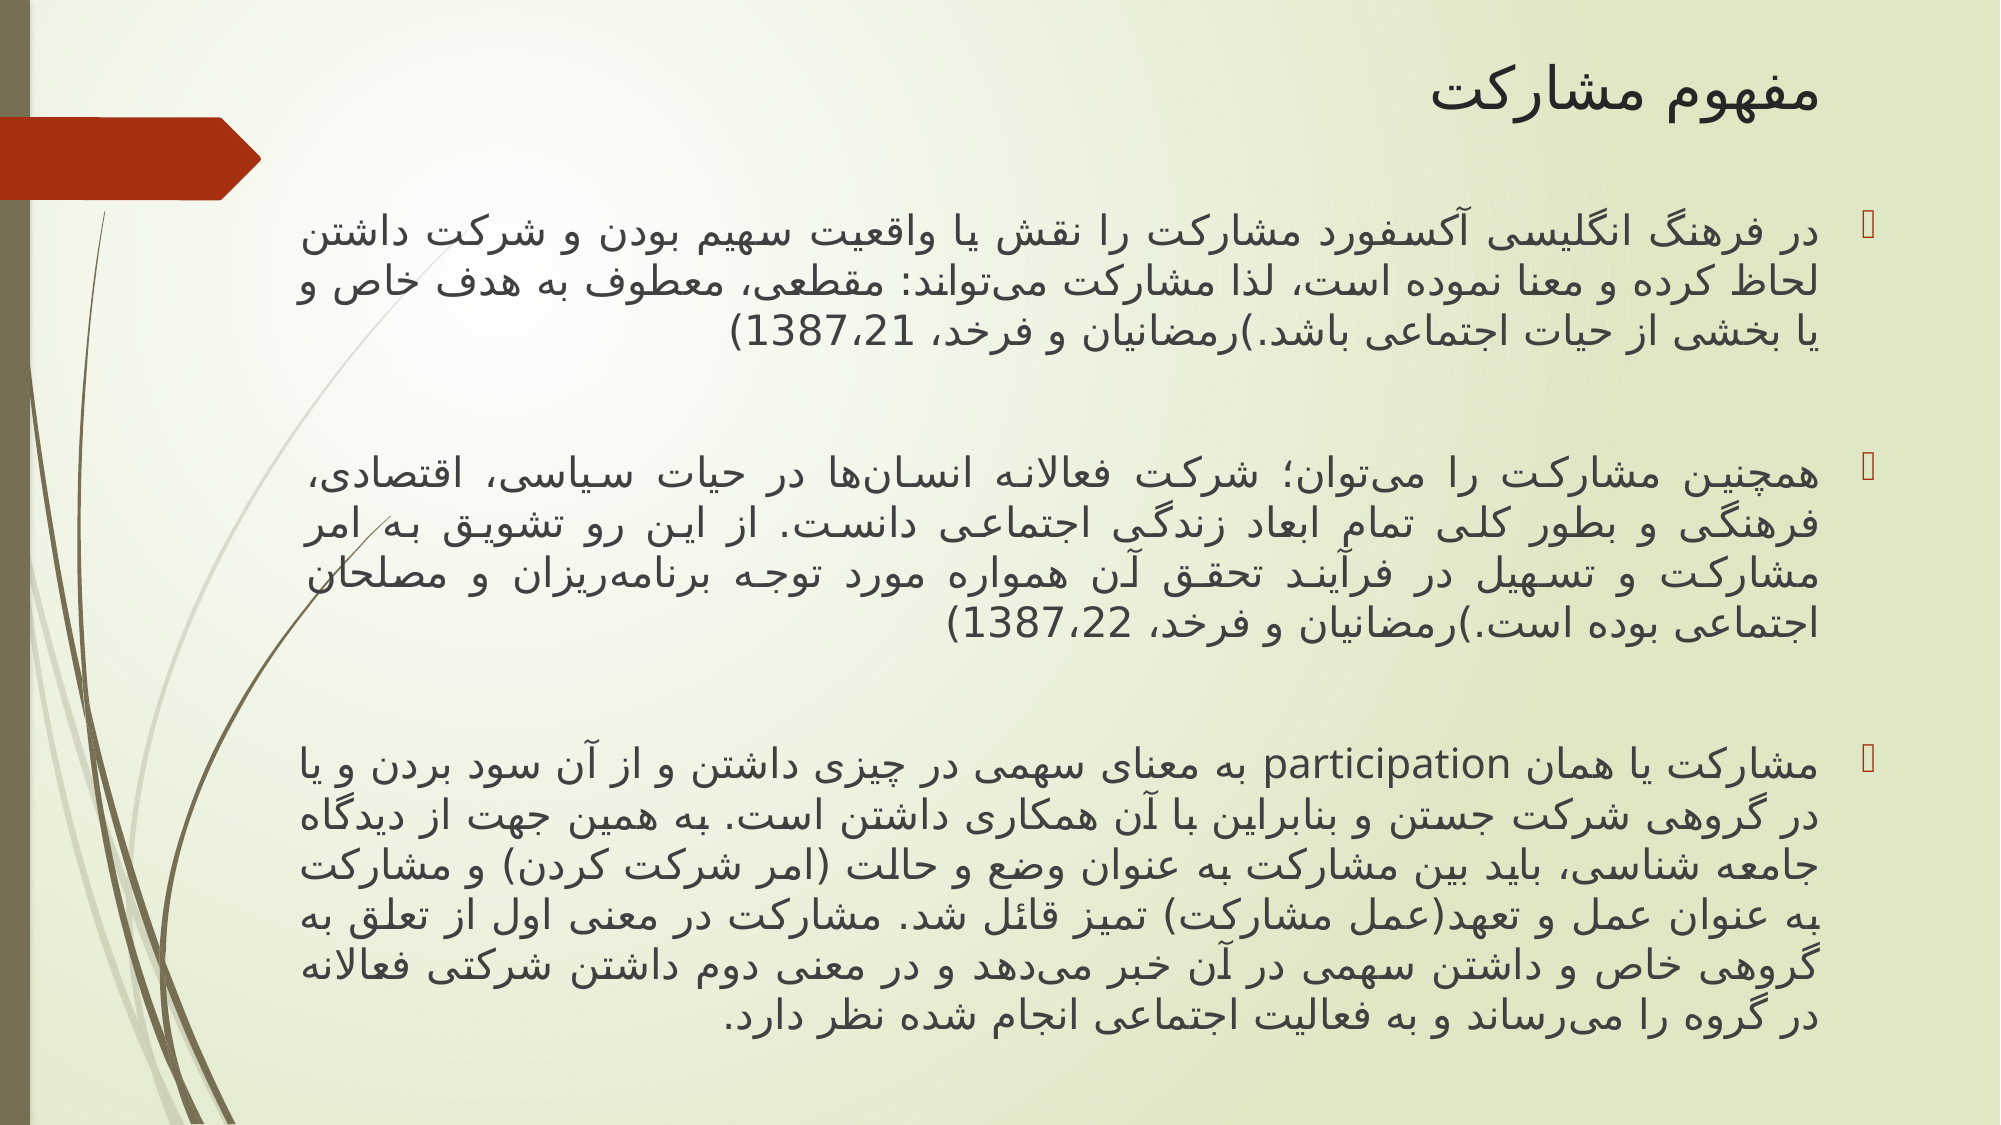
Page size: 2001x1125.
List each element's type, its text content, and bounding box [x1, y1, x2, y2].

title مفهوم مشارکت [1408, 42, 1838, 196]
list در فرهنگ انگلیسی آکسفورد مشارکت را نقش یا واقعیت سهیم بودن و شرکت داشتن لحاظ کرده و معنا نموده است، لذا مشارکت می‌تواند: مقطعی، معطوف به هدف خاص و یا بخشی از حیات اجتماعی باشد.)رمضانیان و فرخد، 1387،21) همچنین مشارکت را می‌توان؛ شرکت فعالانه انسان‌ها در حیات سیاسی، اقتصادی، فرهنگی و بطور کلی تمام ابعاد زندگی اجتماعی دانست. از این رو تشویق به امر مشارکت و تسهیل در فرآیند تحقق آن همواره مورد توجه برنامه‌ریزان و مصلحان اجتماعی بوده است.)رمضانیان و فرخد، 1387،22) مشارکت یا همان participation به معنای سهمی در چیزی داشتن و از آن سود بردن و یا در گروهی شرکت جستن و بنابراین با آن همکاری داشتن است. به همین جهت از دیدگاه جامعه شناسی، باید بین مشارکت به عنوان وضع و حالت (امر شرکت کردن) و مشارکت به عنوان عمل و تعهد(عمل مشارکت) تمیز قائل شد. مشارکت در معنی اول از تعلق به گروهی خاص و داشتن سهمی در آن خبر می‌دهد و در معنی دوم داشتن شرکتی فعالانه در گروه را می‌رساند و به فعالیت اجتماعی انجام شده نظر دارد. [283, 196, 1892, 1001]
